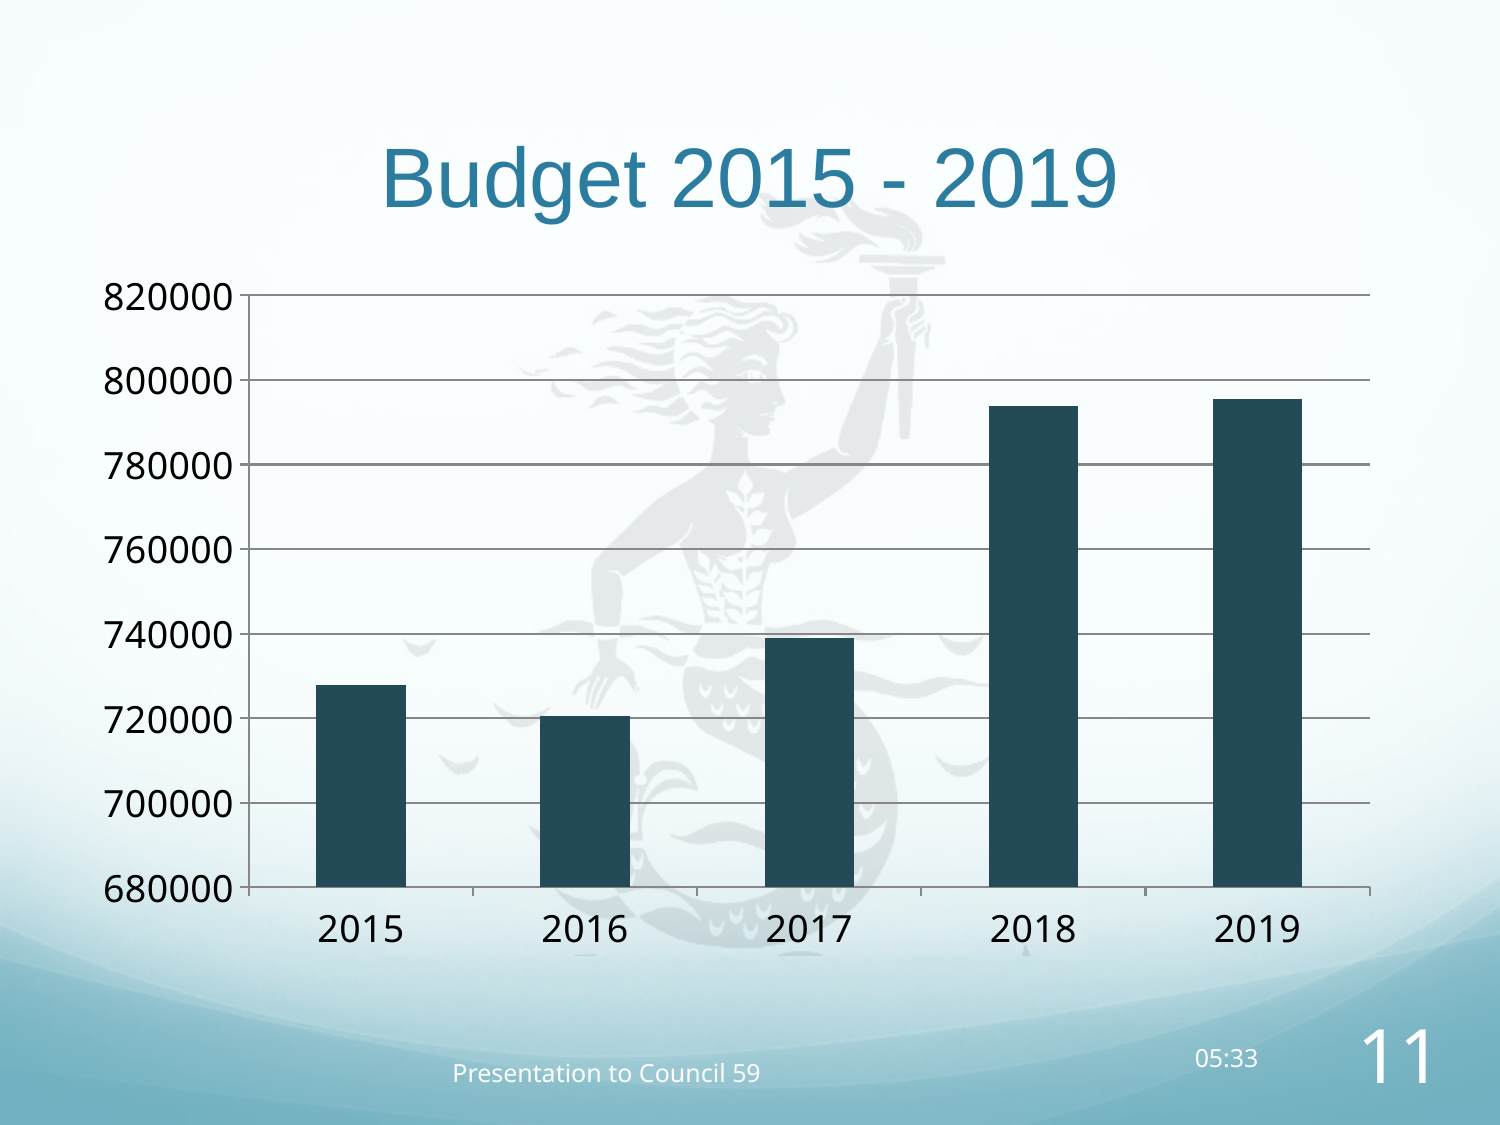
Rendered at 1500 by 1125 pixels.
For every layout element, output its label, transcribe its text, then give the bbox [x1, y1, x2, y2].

chart [76, 254, 1397, 969]
title Budget 2015 - 2019 [75, 115, 1425, 232]
footer Presentation to Council 59 [437, 1042, 1117, 1103]
slide_number 11 [1295, 1029, 1459, 1090]
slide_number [923, 1029, 1274, 1090]
